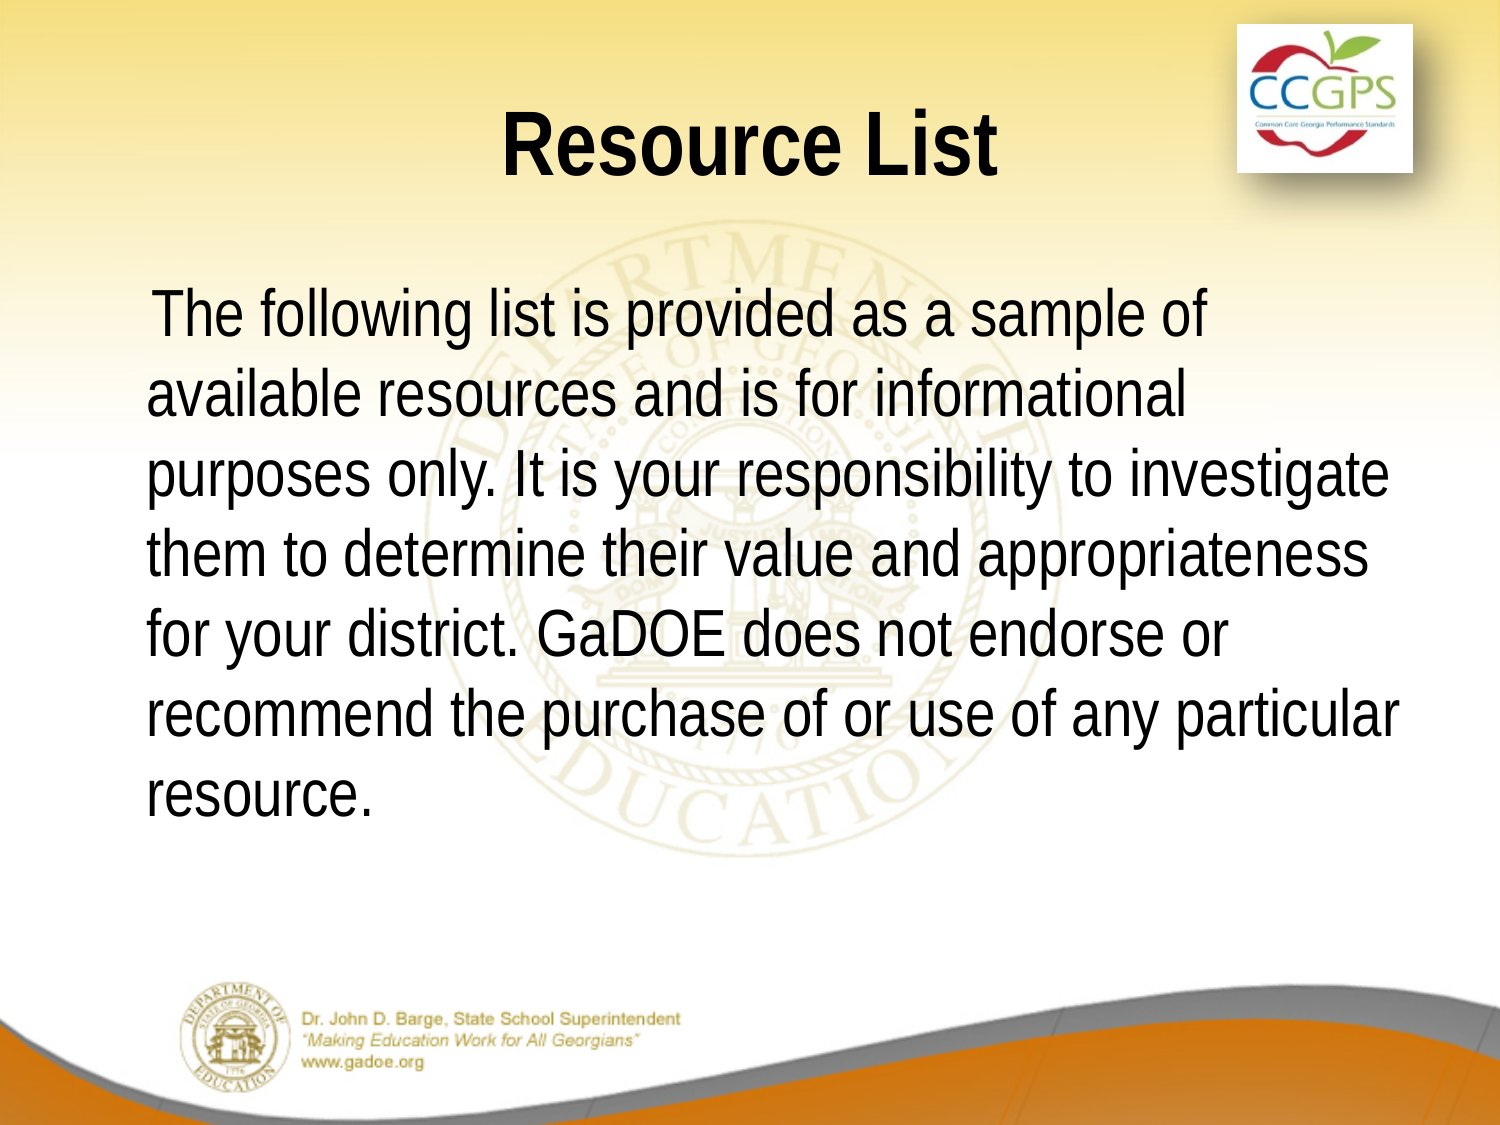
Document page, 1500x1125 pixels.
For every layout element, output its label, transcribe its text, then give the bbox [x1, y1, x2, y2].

picture [0, 0, 1500, 1125]
list The following list is provided as a sample of available resources and is for informational purposes only. It is your responsibility to investigate them to determine their value and appropriateness for your district. GaDOE does not endorse or recommend the purchase of or use of any particular resource. [74, 262, 1426, 1006]
title Resource List [74, 44, 1426, 233]
